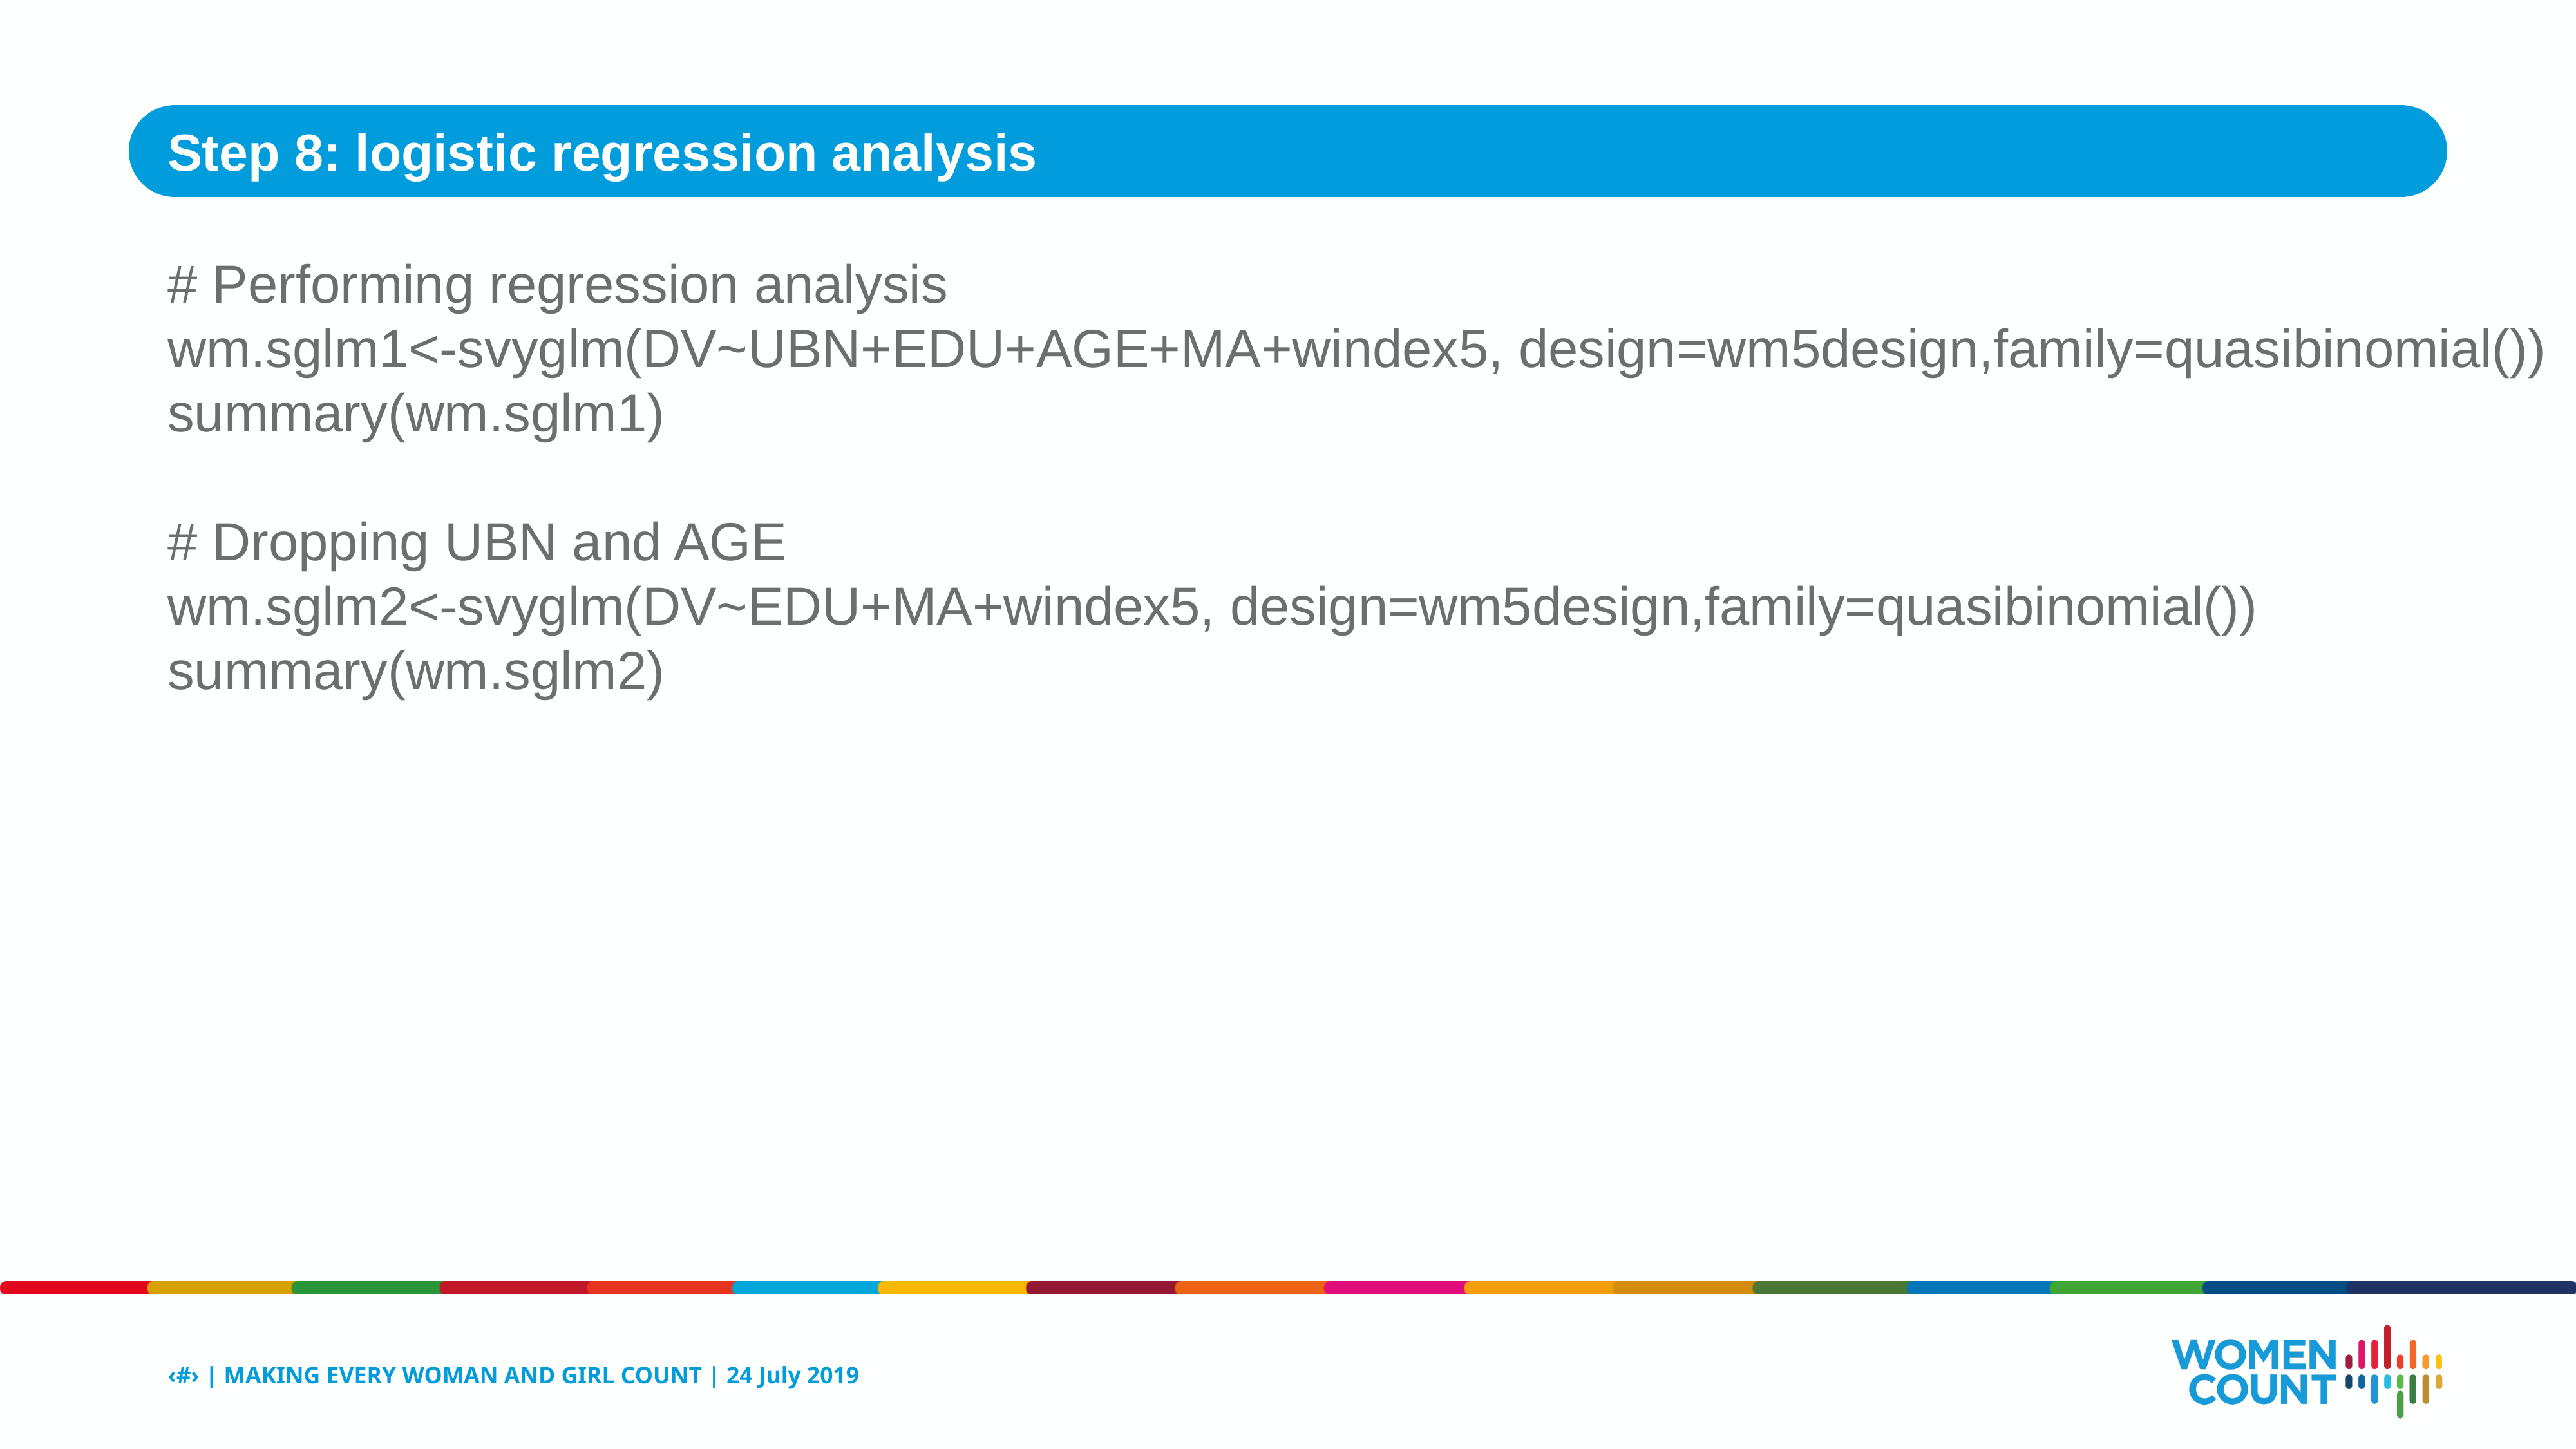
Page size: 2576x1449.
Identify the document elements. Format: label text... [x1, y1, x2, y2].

list Step 8: logistic regression analysis [167, 119, 2411, 182]
list # Performing regression analysis wm.sglm1<-svyglm(DV~UBN+EDU+AGE+MA+windex5, design=wm5design,family=quasibinomial()) summary(wm.sglm1) # Dropping UBN and AGE wm.sglm2<-svyglm(DV~EDU+MA+windex5, design=wm5design,family=quasibinomial()) summary(wm.sglm2) [167, 249, 2576, 900]
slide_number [167, 1360, 1542, 1388]
